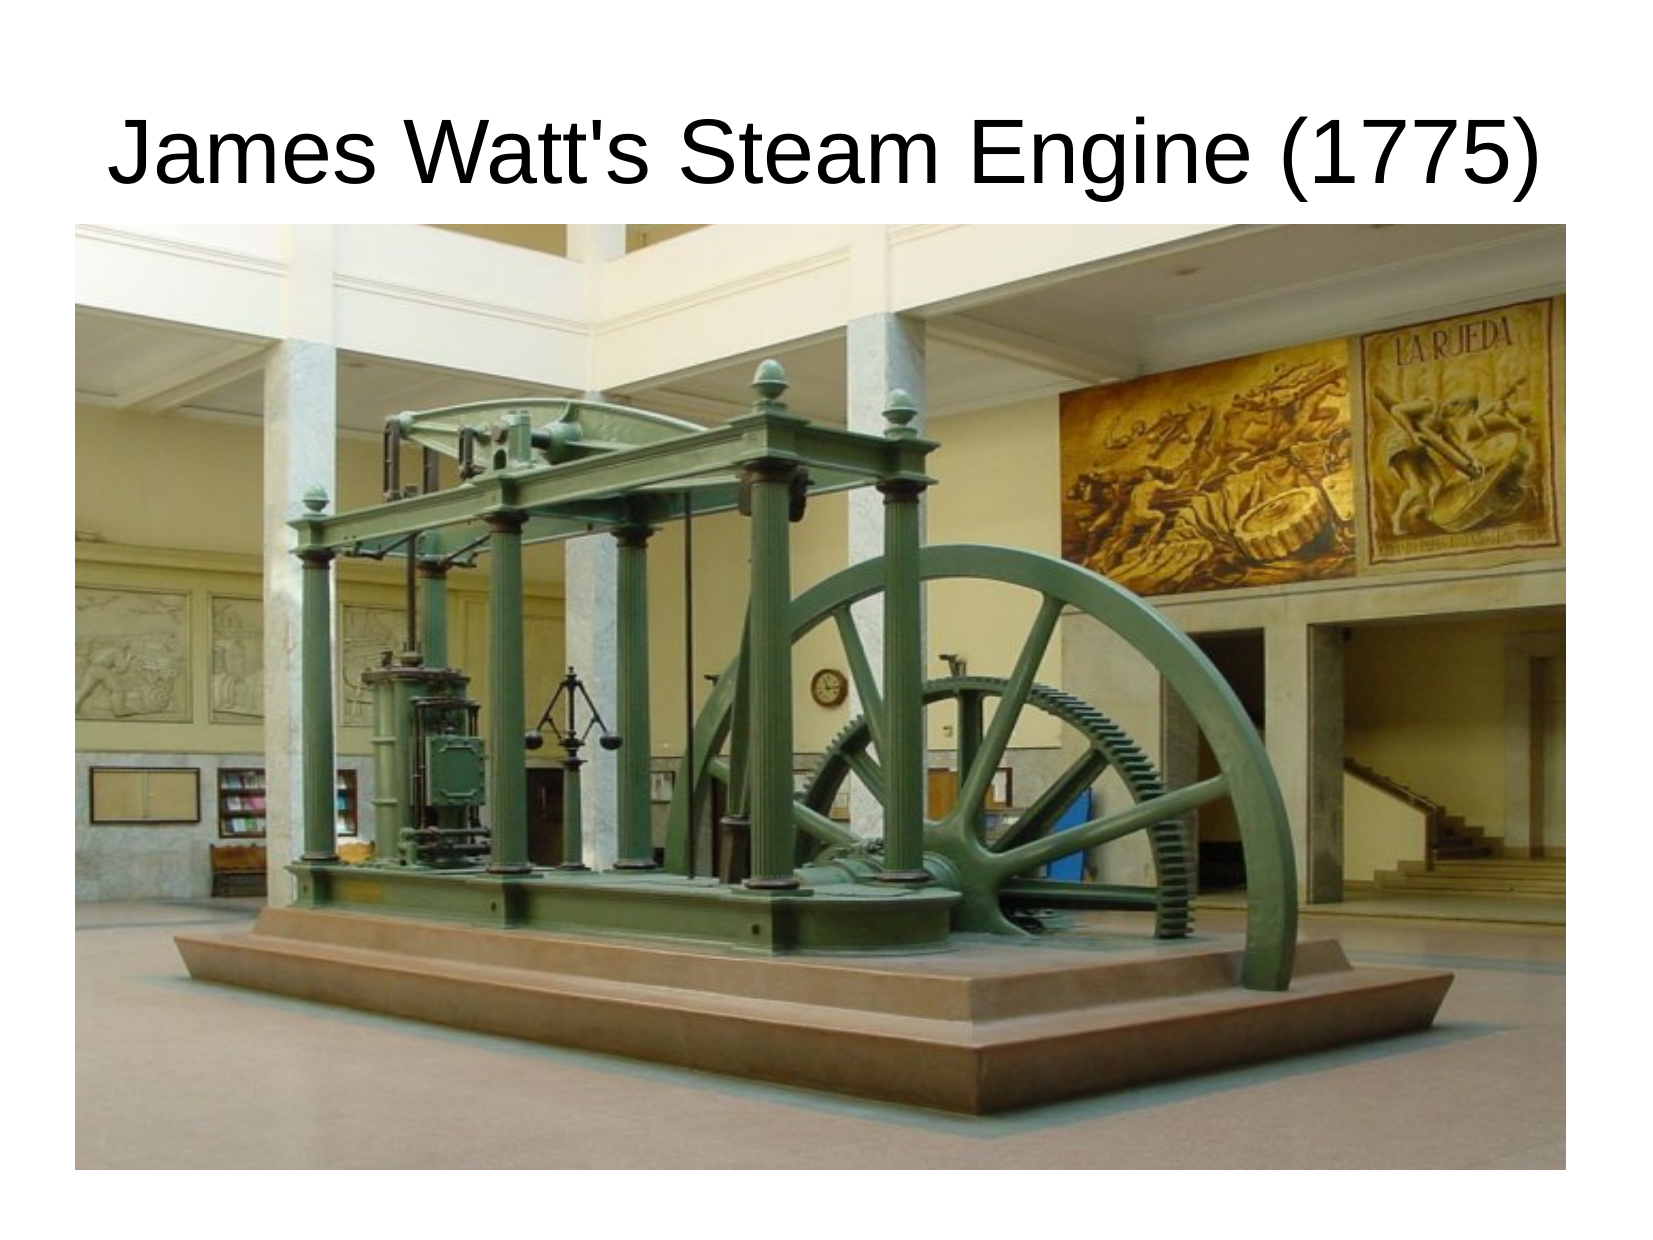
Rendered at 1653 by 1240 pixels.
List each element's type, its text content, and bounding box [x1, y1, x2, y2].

title James Watt's Steam Engine (1775) [82, 56, 1572, 250]
picture [74, 224, 1566, 1170]
